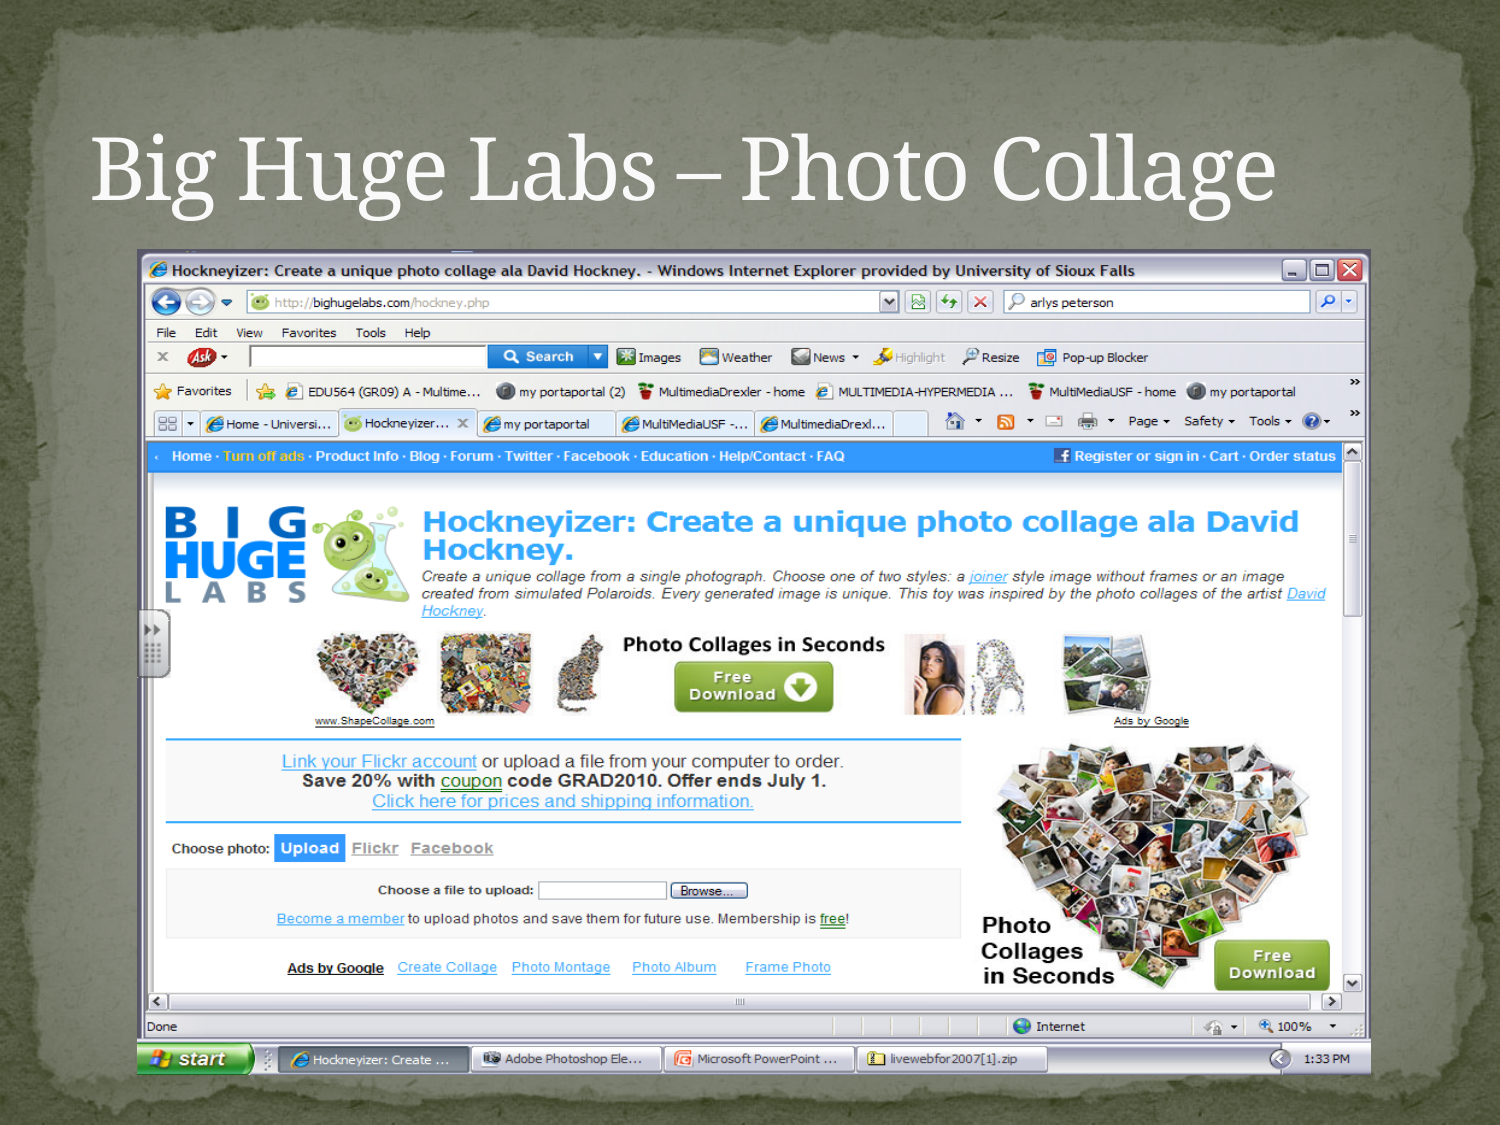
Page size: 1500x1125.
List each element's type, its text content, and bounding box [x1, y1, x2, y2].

picture [137, 249, 1371, 1075]
title Big Huge Labs – Photo Collage [74, 24, 1425, 225]
